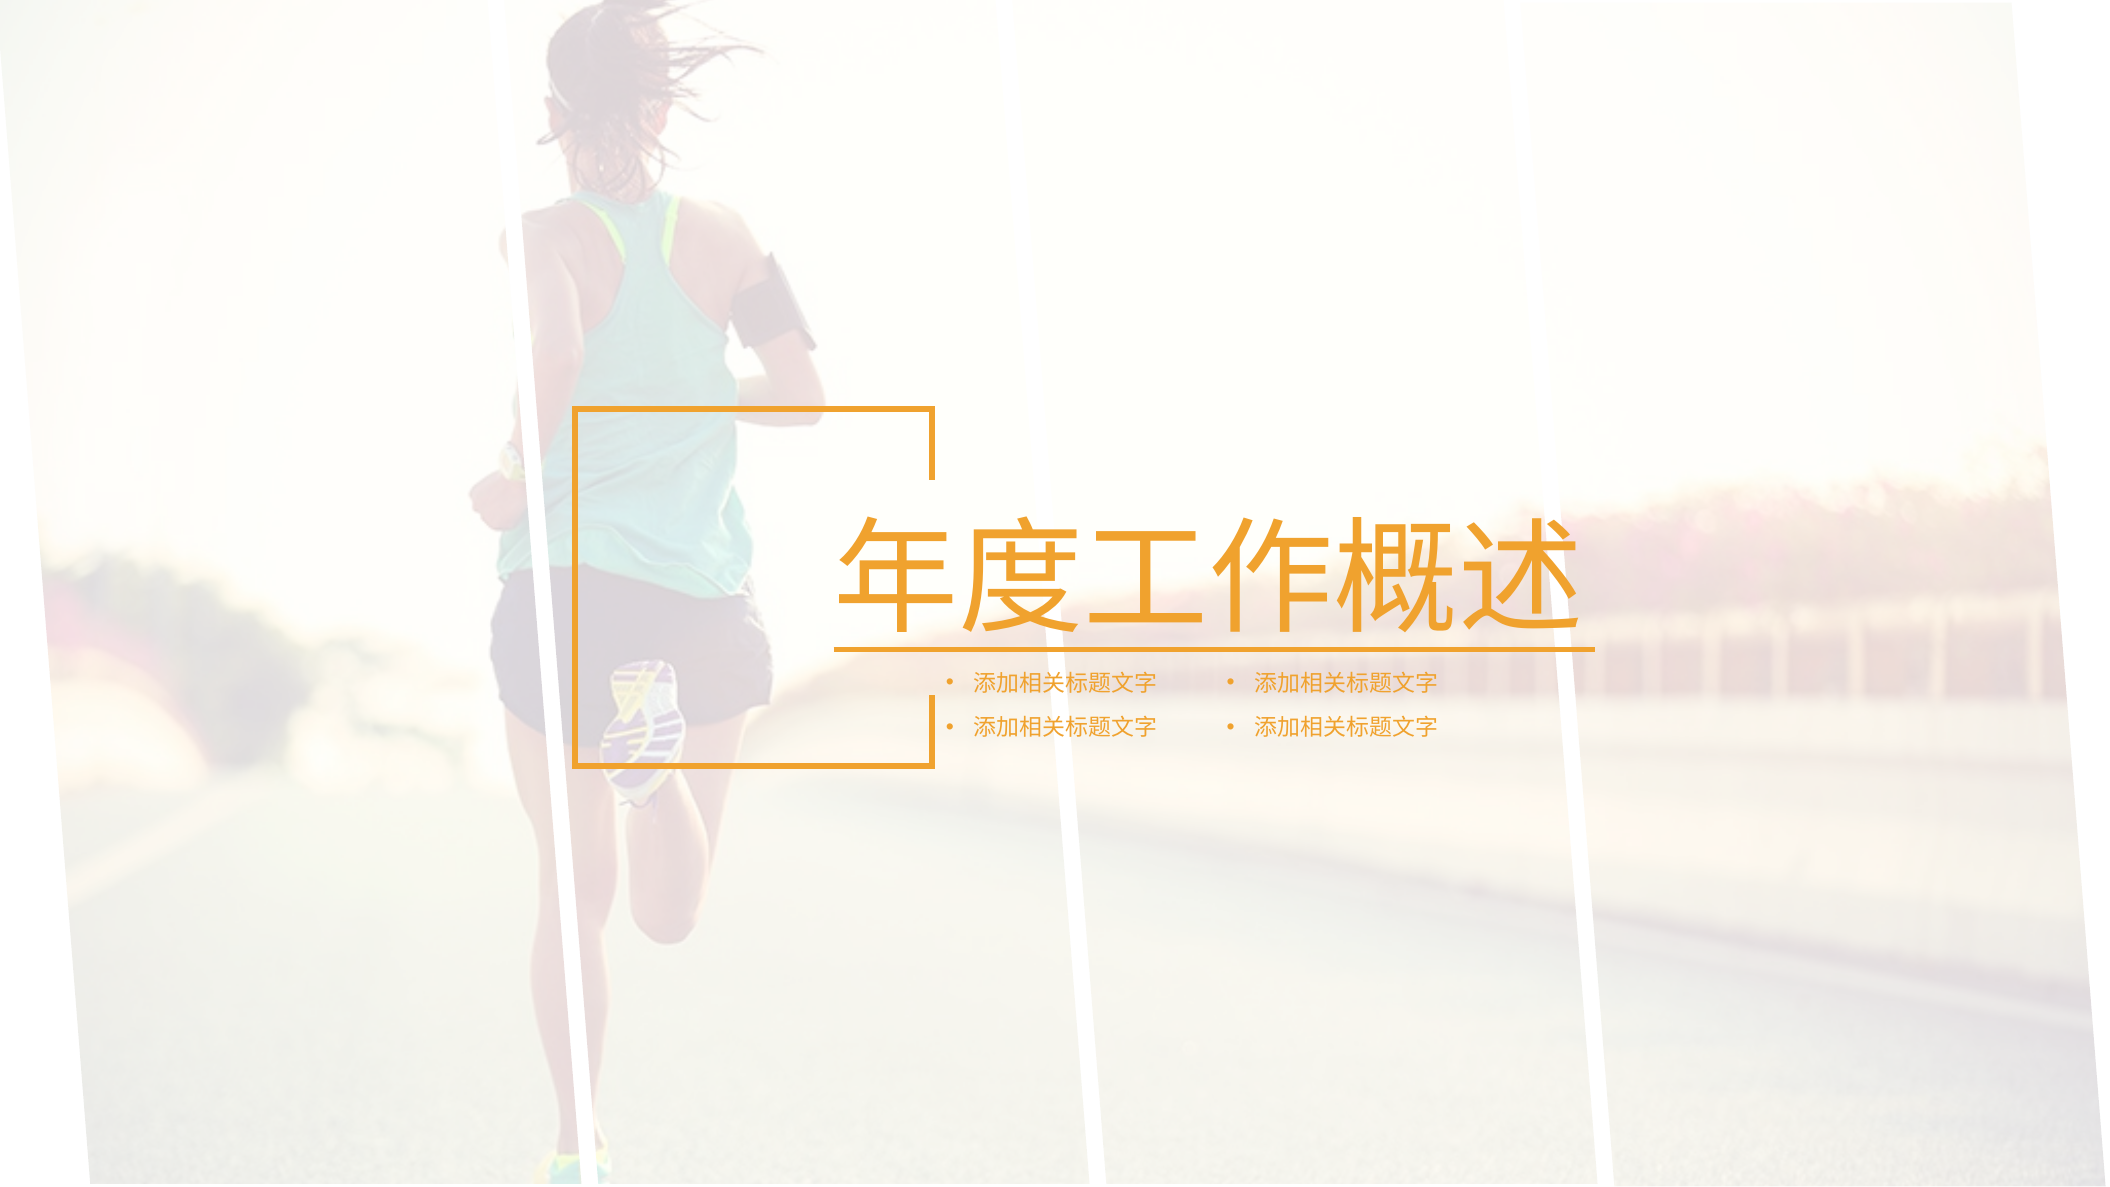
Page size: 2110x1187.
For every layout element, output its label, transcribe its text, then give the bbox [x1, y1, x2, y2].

text_box 添加相关标题文字 [1211, 705, 1454, 748]
text_box 添加相关标题文字 [931, 660, 1173, 703]
text_box [574, 408, 933, 767]
text_box 添加相关标题文字 [1211, 660, 1454, 703]
text_box 添加相关标题文字 [931, 705, 1173, 748]
